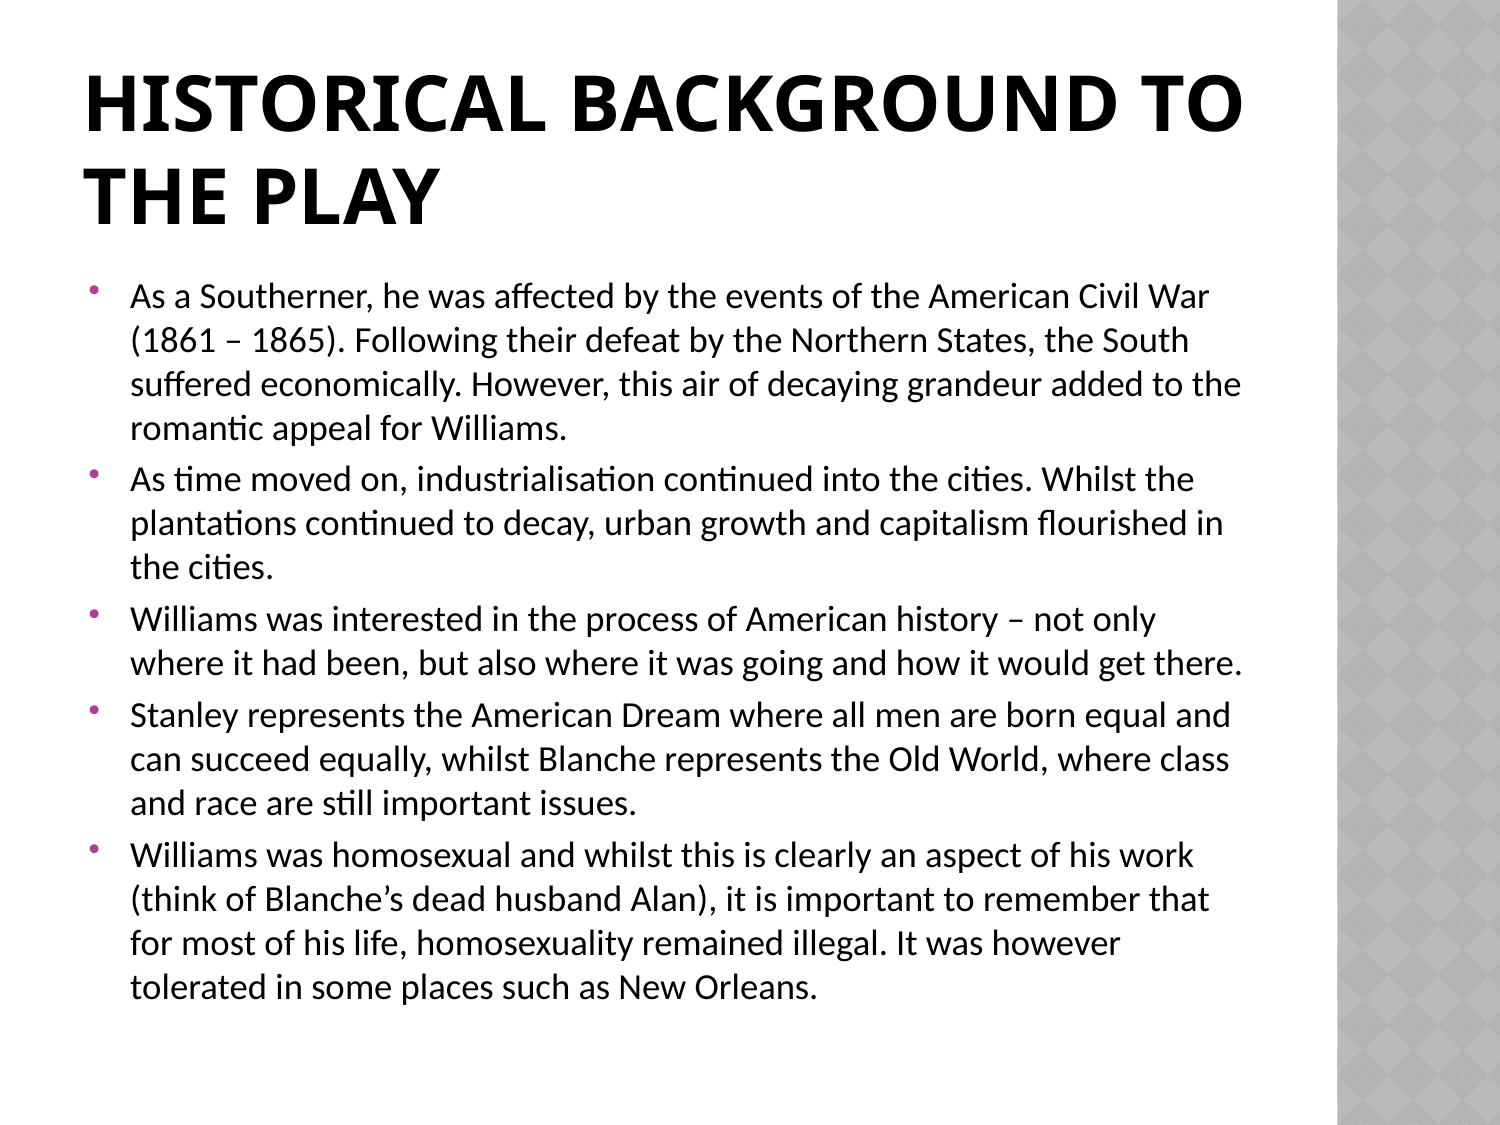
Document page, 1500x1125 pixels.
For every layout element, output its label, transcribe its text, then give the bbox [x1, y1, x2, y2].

title Historical Background to the play [75, 52, 1263, 240]
list As a Southerner, he was affected by the events of the American Civil War (1861 – 1865). Following their defeat by the Northern States, the South suffered economically. However, this air of decaying grandeur added to the romantic appeal for Williams. As time moved on, industrialisation continued into the cities. Whilst the plantations continued to decay, urban growth and capitalism flourished in the cities. Williams was interested in the process of American history – not only where it had been, but also where it was going and how it would get there. Stanley represents the American Dream where all men are born equal and can succeed equally, whilst Blanche represents the Old World, where class and race are still important issues. Williams was homosexual and whilst this is clearly an aspect of his work (think of Blanche’s dead husband Alan), it is important to remember that for most of his life, homosexuality remained illegal. It was however tolerated in some places such as New Orleans. [75, 264, 1263, 1059]
